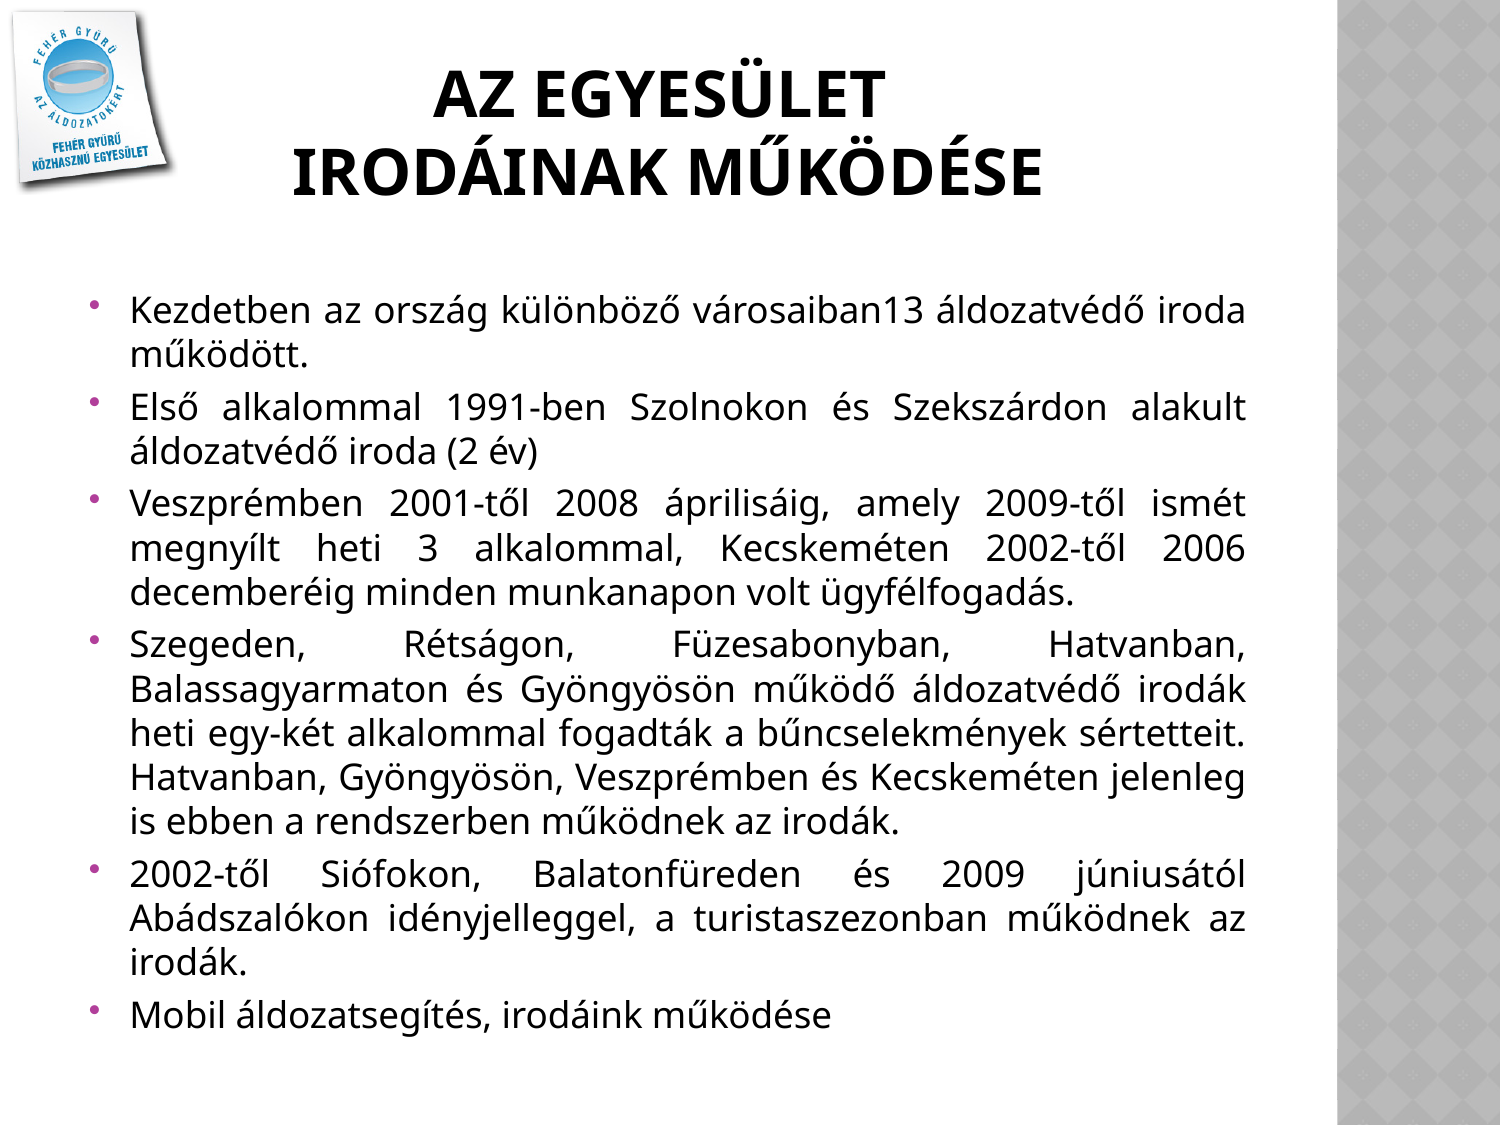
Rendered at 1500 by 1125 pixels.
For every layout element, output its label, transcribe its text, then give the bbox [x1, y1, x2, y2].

title Az egyesület irodáinak működése [75, 52, 1263, 209]
picture [0, 0, 178, 195]
list Kezdetben az ország különböző városaiban13 áldozatvédő iroda működött. Első alkalommal 1991-ben Szolnokon és Szekszárdon alakult áldozatvédő iroda (2 év) Veszprémben 2001-től 2008 áprilisáig, amely 2009-től ismét megnyílt heti 3 alkalommal, Kecskeméten 2002-től 2006 decemberéig minden munkanapon volt ügyfélfogadás. Szegeden, Rétságon, Füzesabonyban, Hatvanban, Balassagyarmaton és Gyöngyösön működő áldozatvédő irodák heti egy-két alkalommal fogadták a bűncselekmények sértetteit. Hatvanban, Gyöngyösön, Veszprémben és Kecskeméten jelenleg is ebben a rendszerben működnek az irodák. 2002-től Siófokon, Balatonfüreden és 2009 júniusától Abádszalókon idényjelleggel, a turistaszezonban működnek az irodák. Mobil áldozatsegítés, irodáink működése [74, 278, 1263, 1060]
